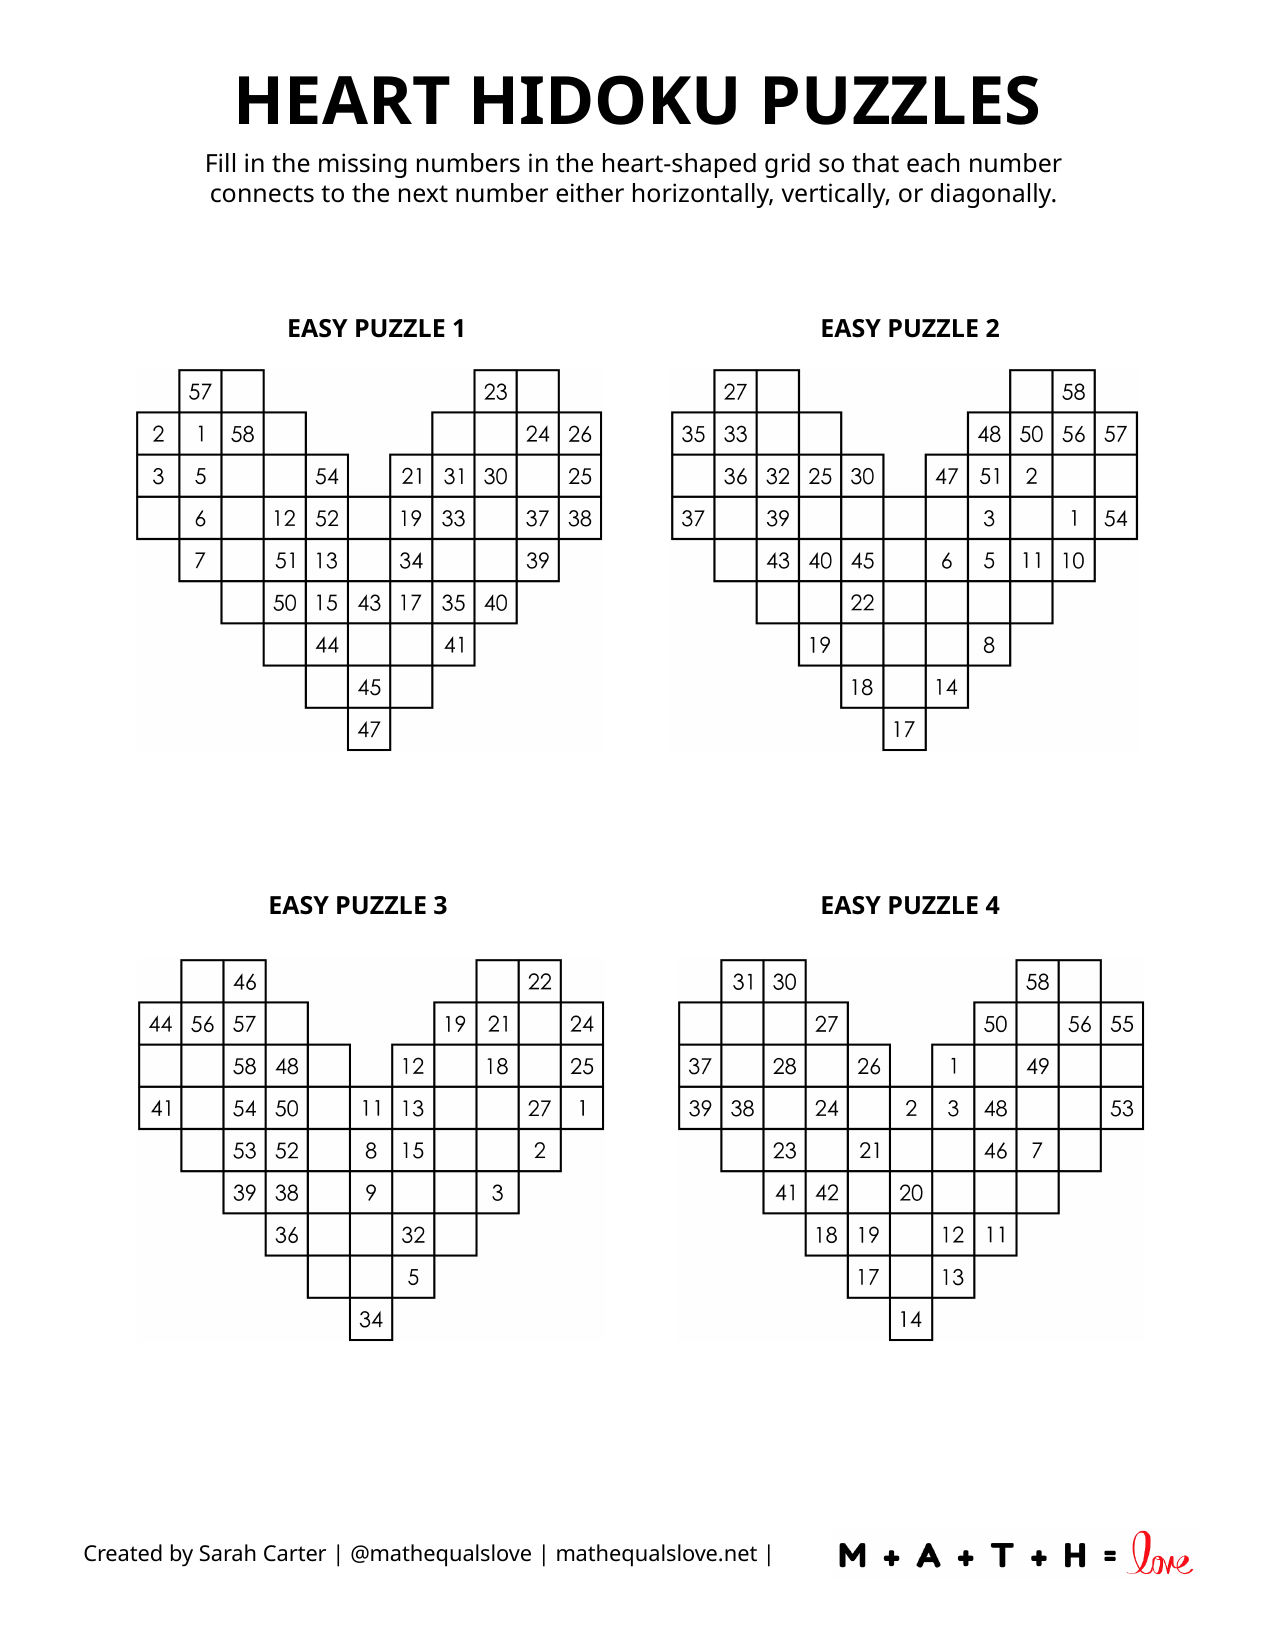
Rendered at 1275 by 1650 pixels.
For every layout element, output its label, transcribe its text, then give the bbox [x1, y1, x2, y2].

picture [826, 1528, 1203, 1579]
picture [136, 957, 606, 1343]
text_box Fill in the missing numbers in the heart-shaped grid so that each number connects to the next number either horizontally, vertically, or diagonally. [0, 140, 1275, 216]
text_box EASY PUZZLE 4 [670, 889, 1150, 941]
picture [134, 368, 604, 753]
text_box Created by Sarah Carter | @mathequalslove | mathequalslove.net | [68, 1532, 826, 1574]
picture [676, 957, 1146, 1343]
text_box EASY PUZZLE 3 [118, 889, 598, 941]
text_box EASY PUZZLE 2 [670, 312, 1150, 364]
text_box HEART HIDOKU PUZZLES [66, 50, 1211, 140]
text_box EASY PUZZLE 1 [137, 312, 617, 364]
picture [670, 368, 1139, 753]
